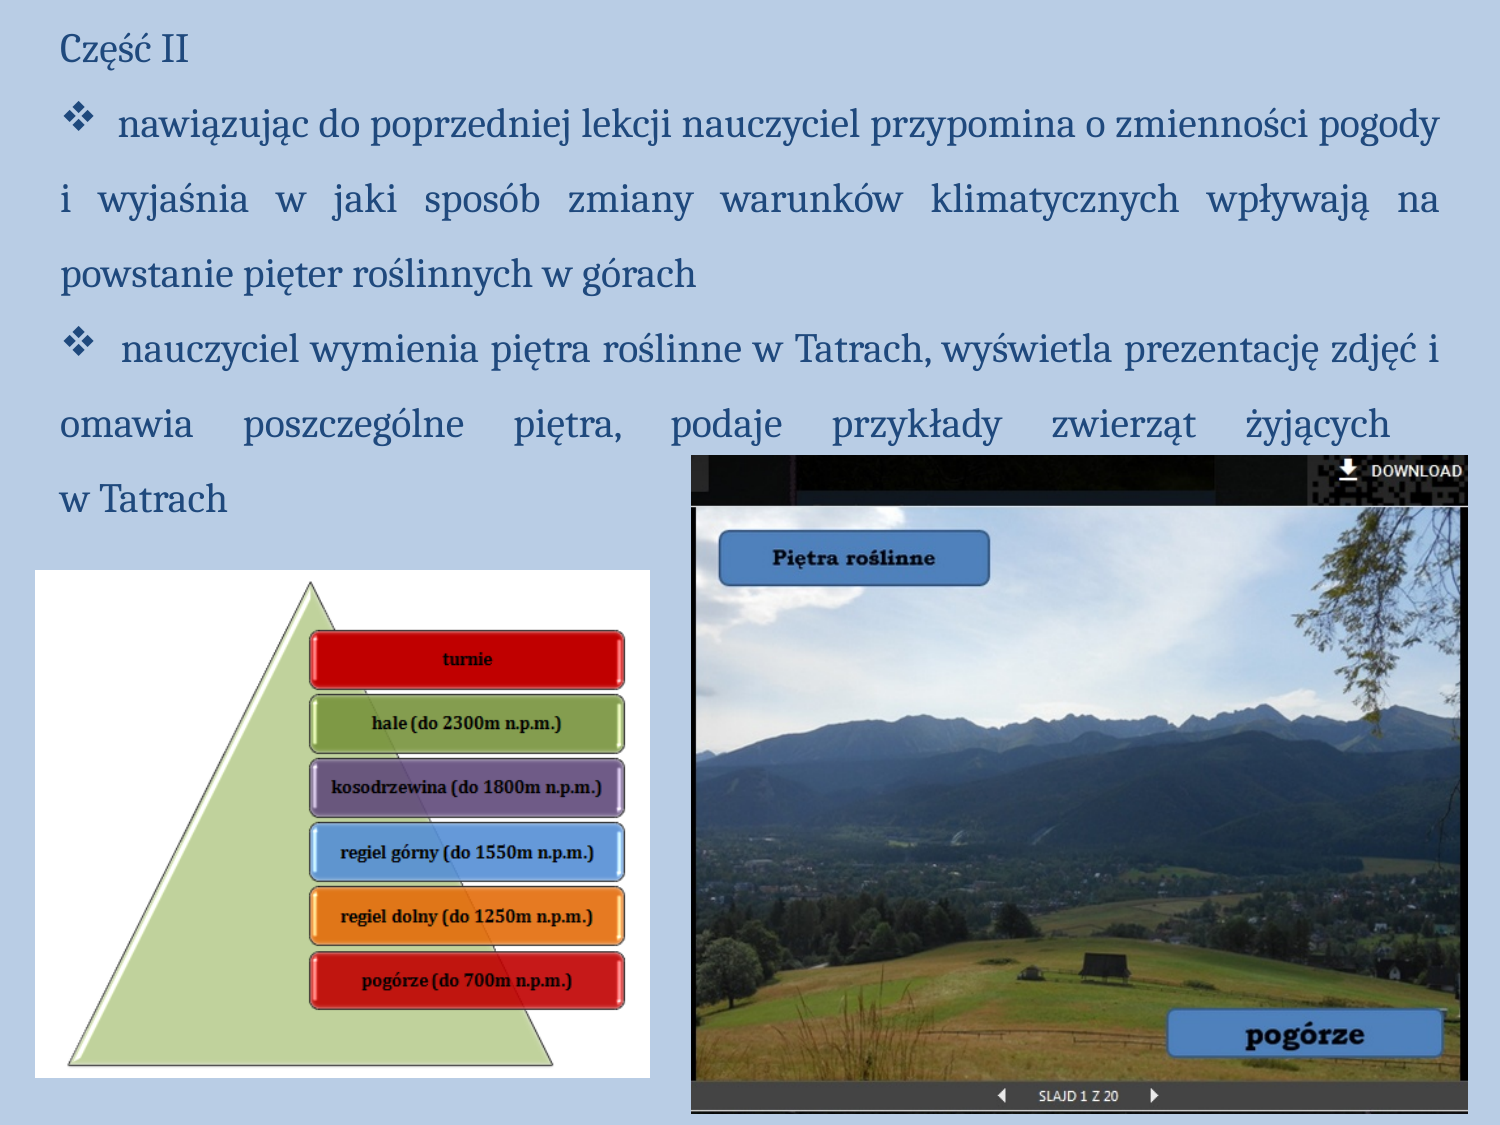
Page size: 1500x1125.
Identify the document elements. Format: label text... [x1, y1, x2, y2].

picture [34, 570, 650, 1079]
text_box Część II nawiązując do poprzedniej lekcji nauczyciel przypomina o zmienności pogody i wyjaśnia w jaki sposób zmiany warunków klimatycznych wpływają na powstanie pięter roślinnych w górach nauczyciel wymienia piętra roślinne w Tatrach, wyświetla prezentację zdjęć i omawia poszczególne piętra, podaje przykłady zwierząt żyjących w Tatrach [23, 23, 1477, 539]
picture [691, 454, 1469, 1114]
